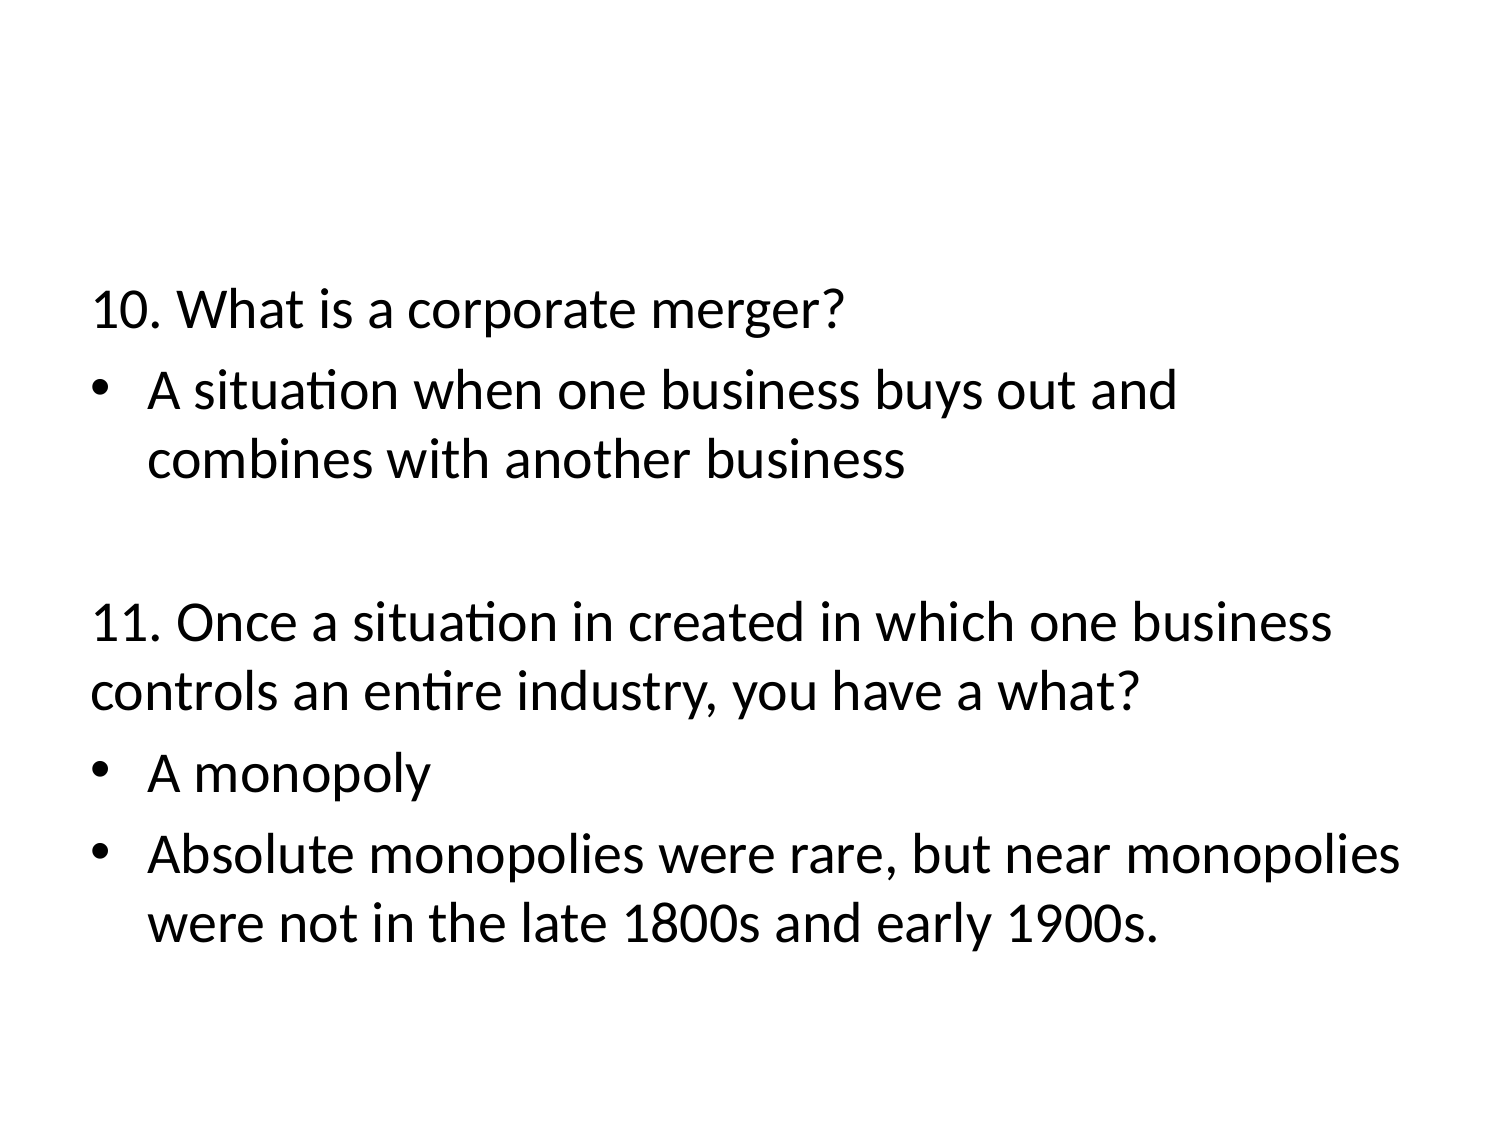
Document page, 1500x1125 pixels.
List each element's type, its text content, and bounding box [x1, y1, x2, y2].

list 10. What is a corporate merger? A situation when one business buys out and combines with another business 11. Once a situation in created in which one business controls an entire industry, you have a what? A monopoly Absolute monopolies were rare, but near monopolies were not in the late 1800s and early 1900s. [75, 262, 1425, 1005]
